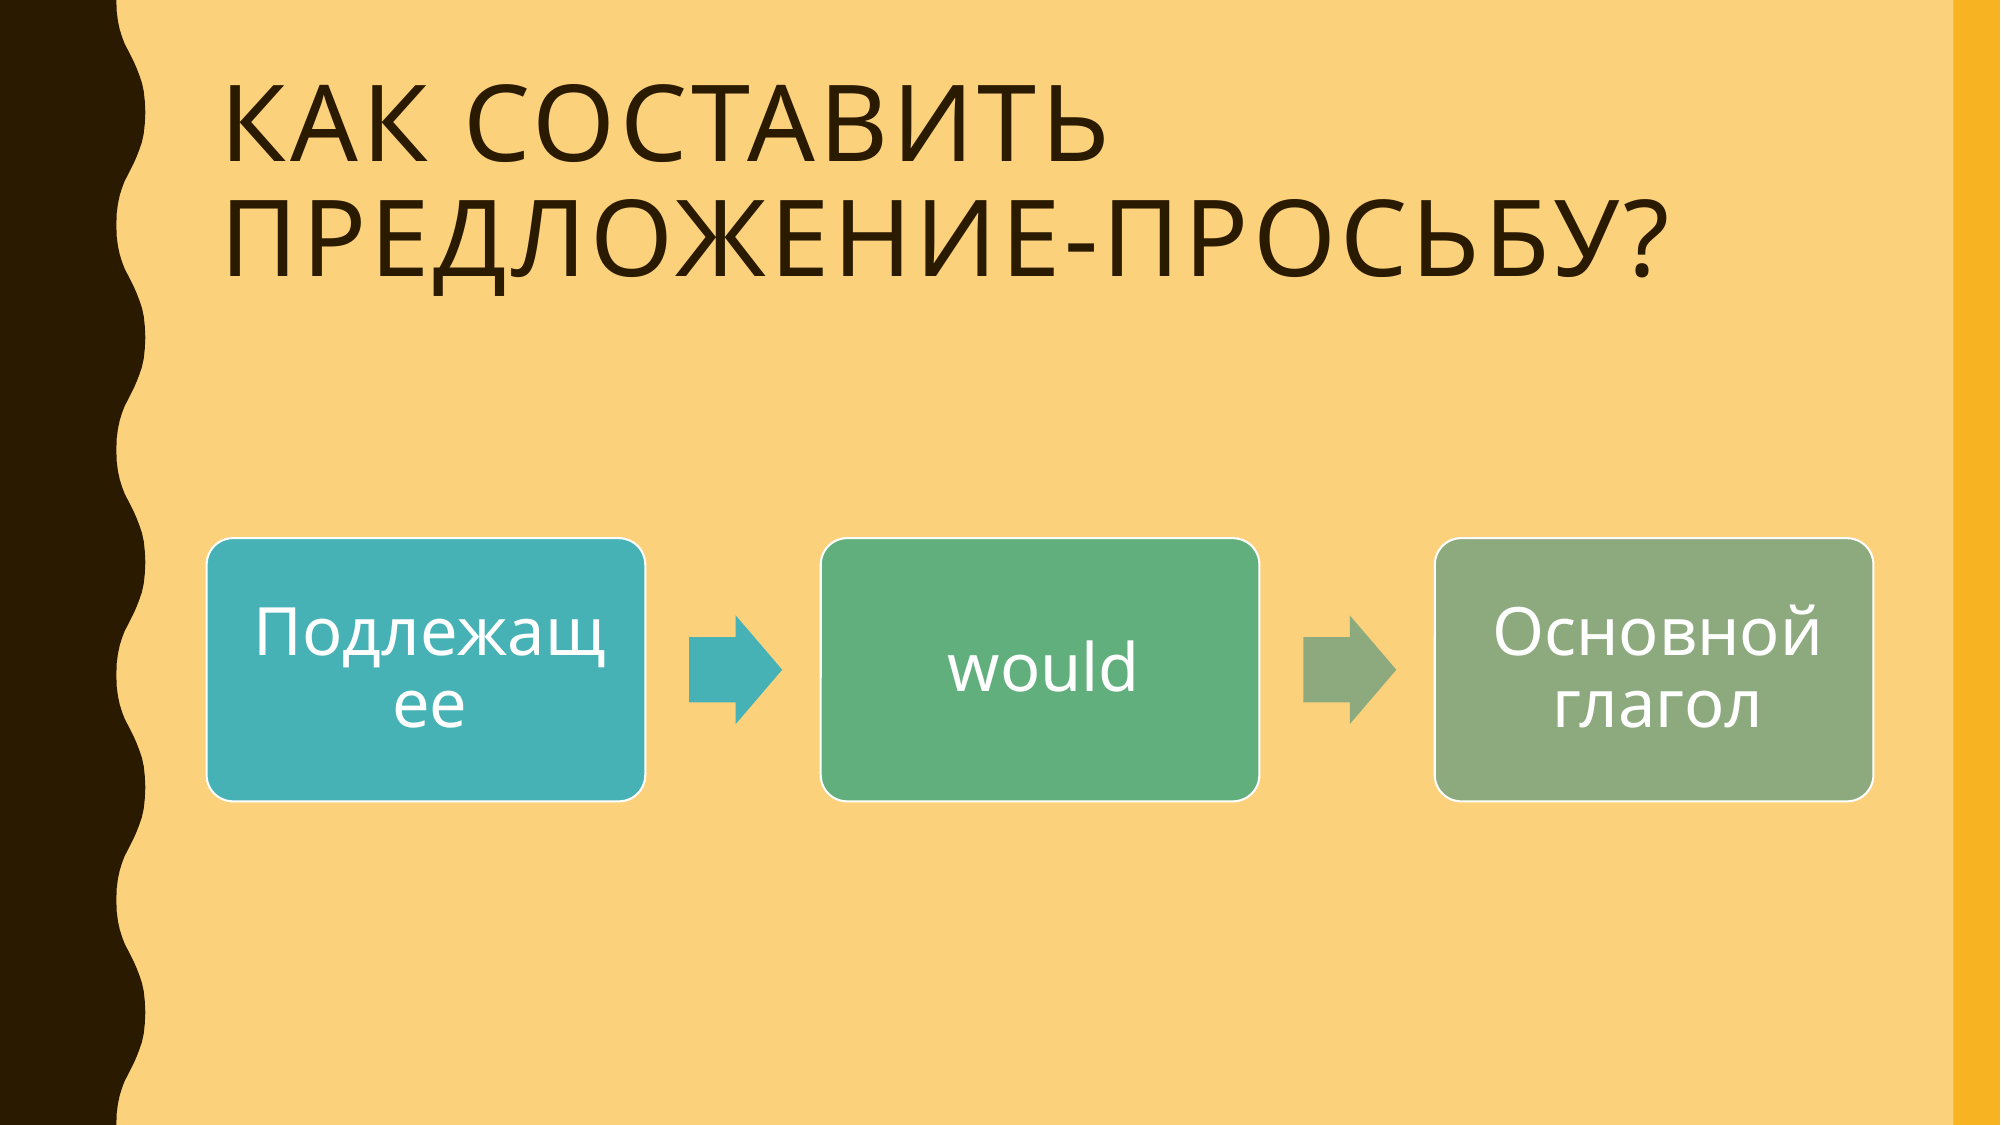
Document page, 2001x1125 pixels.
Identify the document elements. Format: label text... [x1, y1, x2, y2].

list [205, 374, 1875, 965]
title Как составить предложение-просьбу? [205, 62, 1875, 308]
